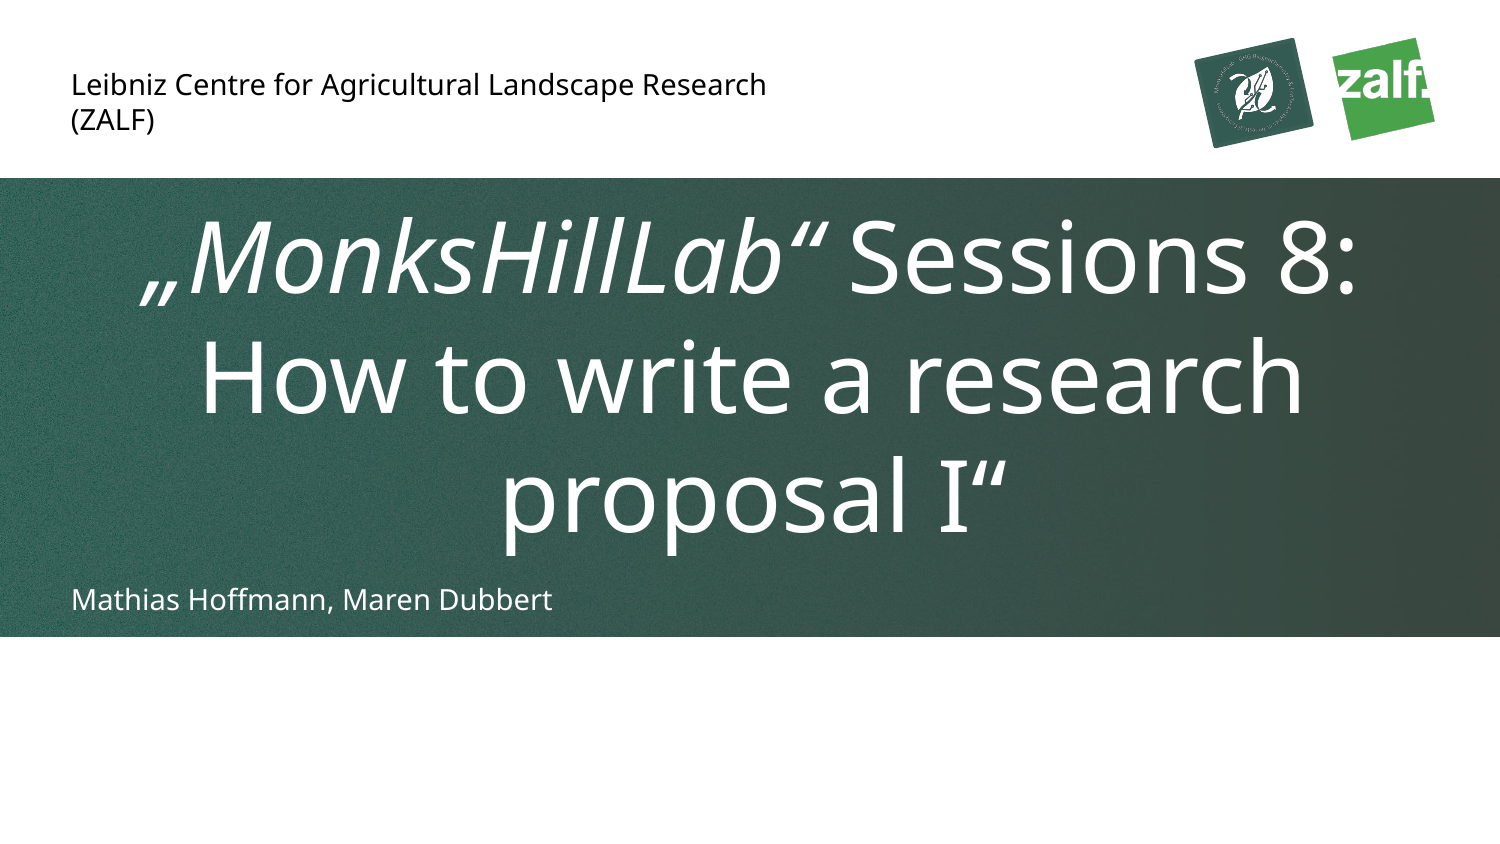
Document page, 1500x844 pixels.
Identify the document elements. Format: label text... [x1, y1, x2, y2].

text_box [1229, 37, 1314, 130]
list Mathias Hoffmann, Maren Dubbert [70, 578, 1152, 617]
list „MonksHillLab“ Sessions 8: How to write a research proposal I“ [70, 185, 1436, 327]
text_box [1194, 56, 1209, 123]
text_box [1211, 138, 1253, 149]
picture [0, 0, 1500, 637]
